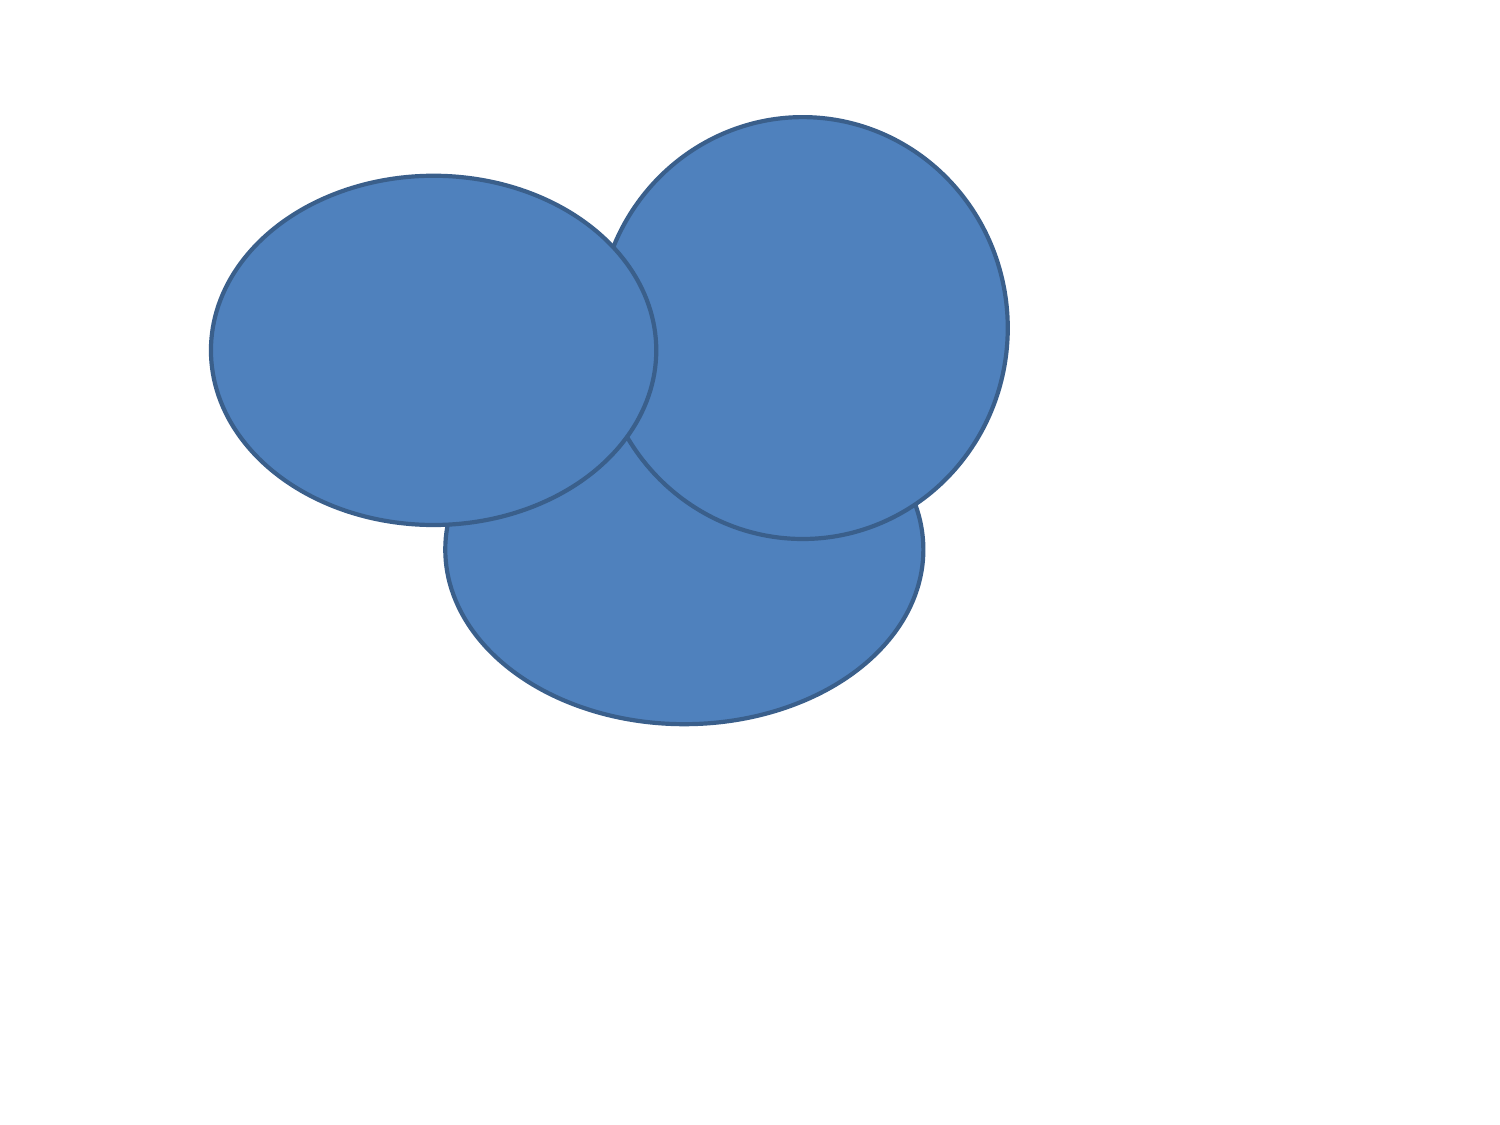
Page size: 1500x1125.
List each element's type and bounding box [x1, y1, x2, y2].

text_box [613, 115, 1010, 542]
text_box [208, 173, 659, 528]
text_box [443, 442, 926, 727]
